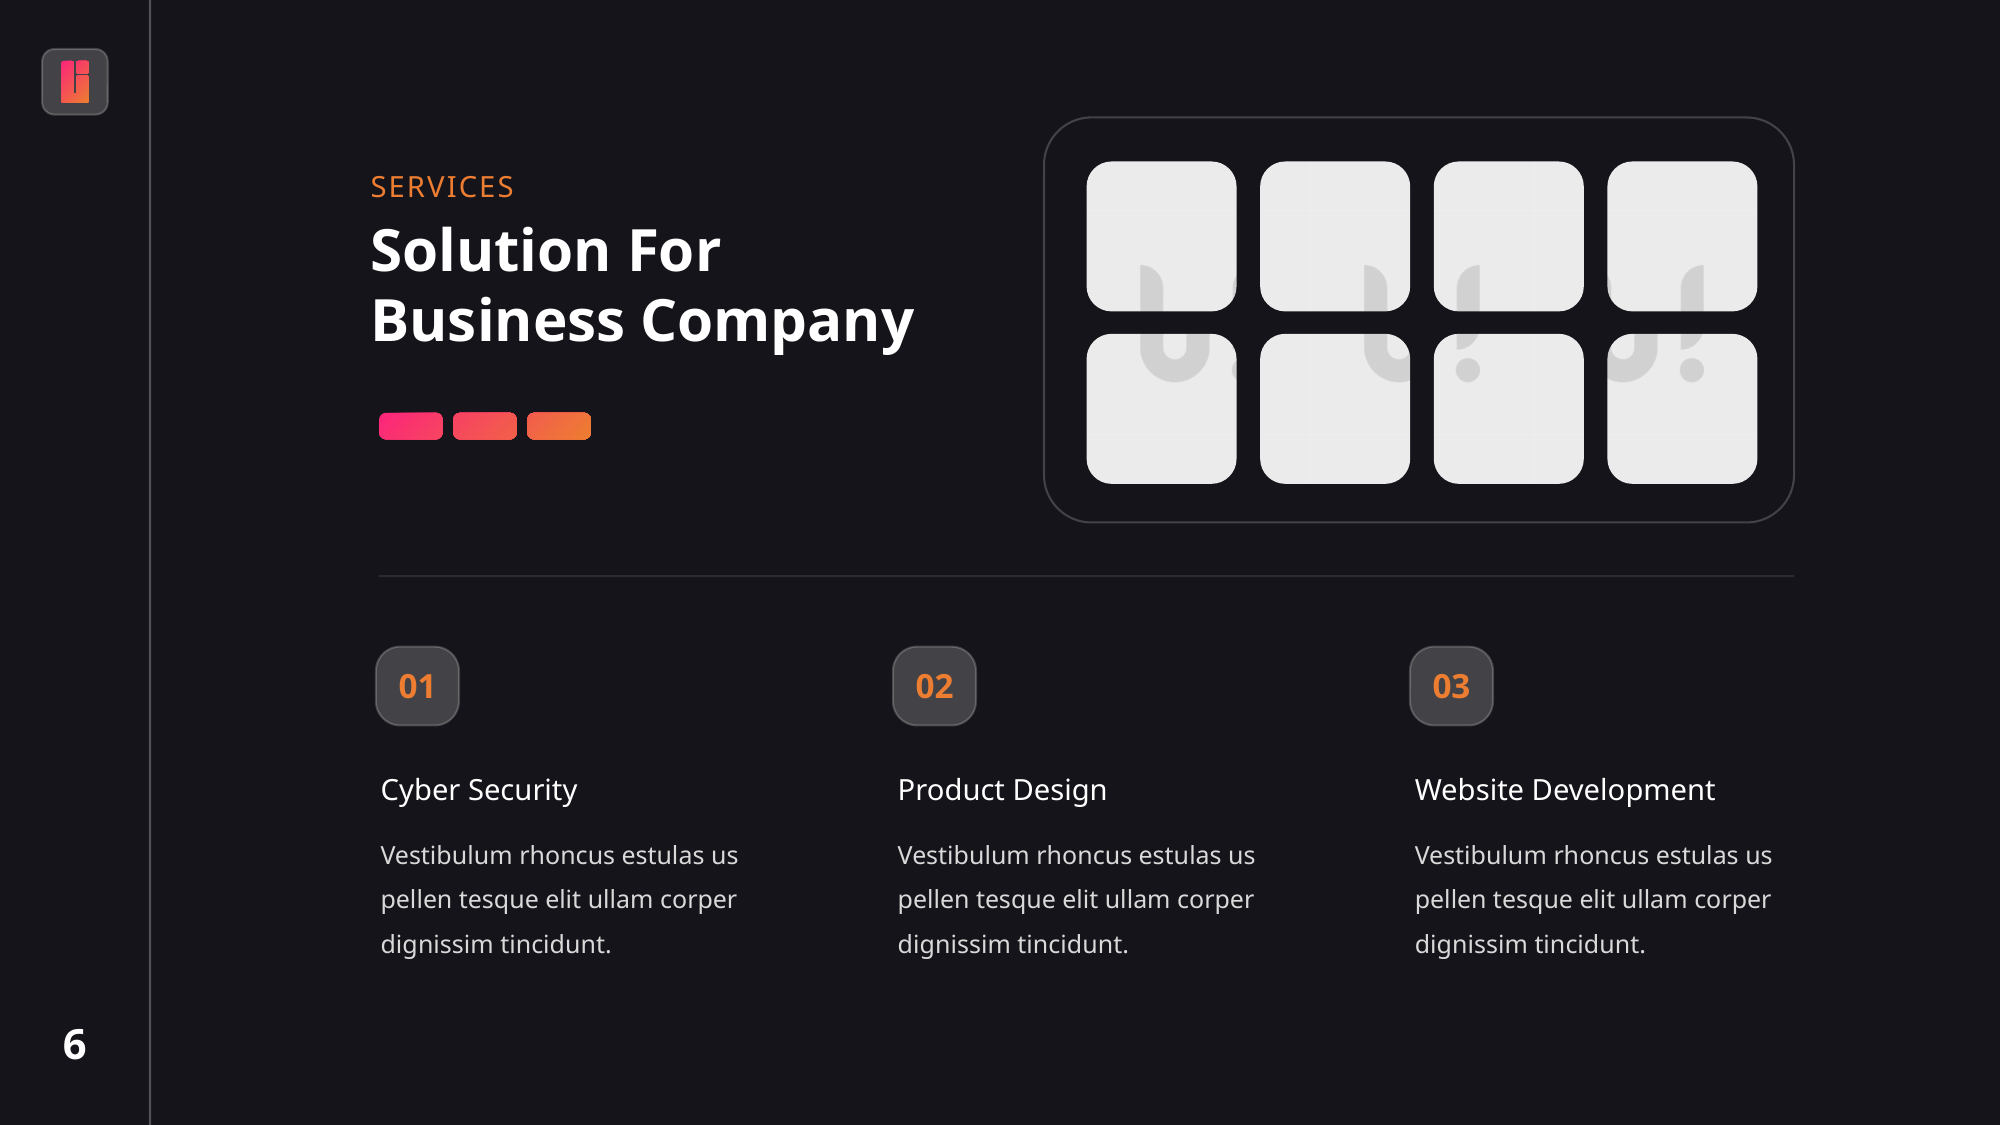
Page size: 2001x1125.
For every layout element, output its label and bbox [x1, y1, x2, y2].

text_box [365, 646, 761, 964]
picture [1086, 161, 1758, 484]
text_box [1399, 646, 1795, 964]
text_box [1042, 116, 1796, 524]
text_box [355, 161, 930, 440]
text_box [882, 646, 1278, 964]
